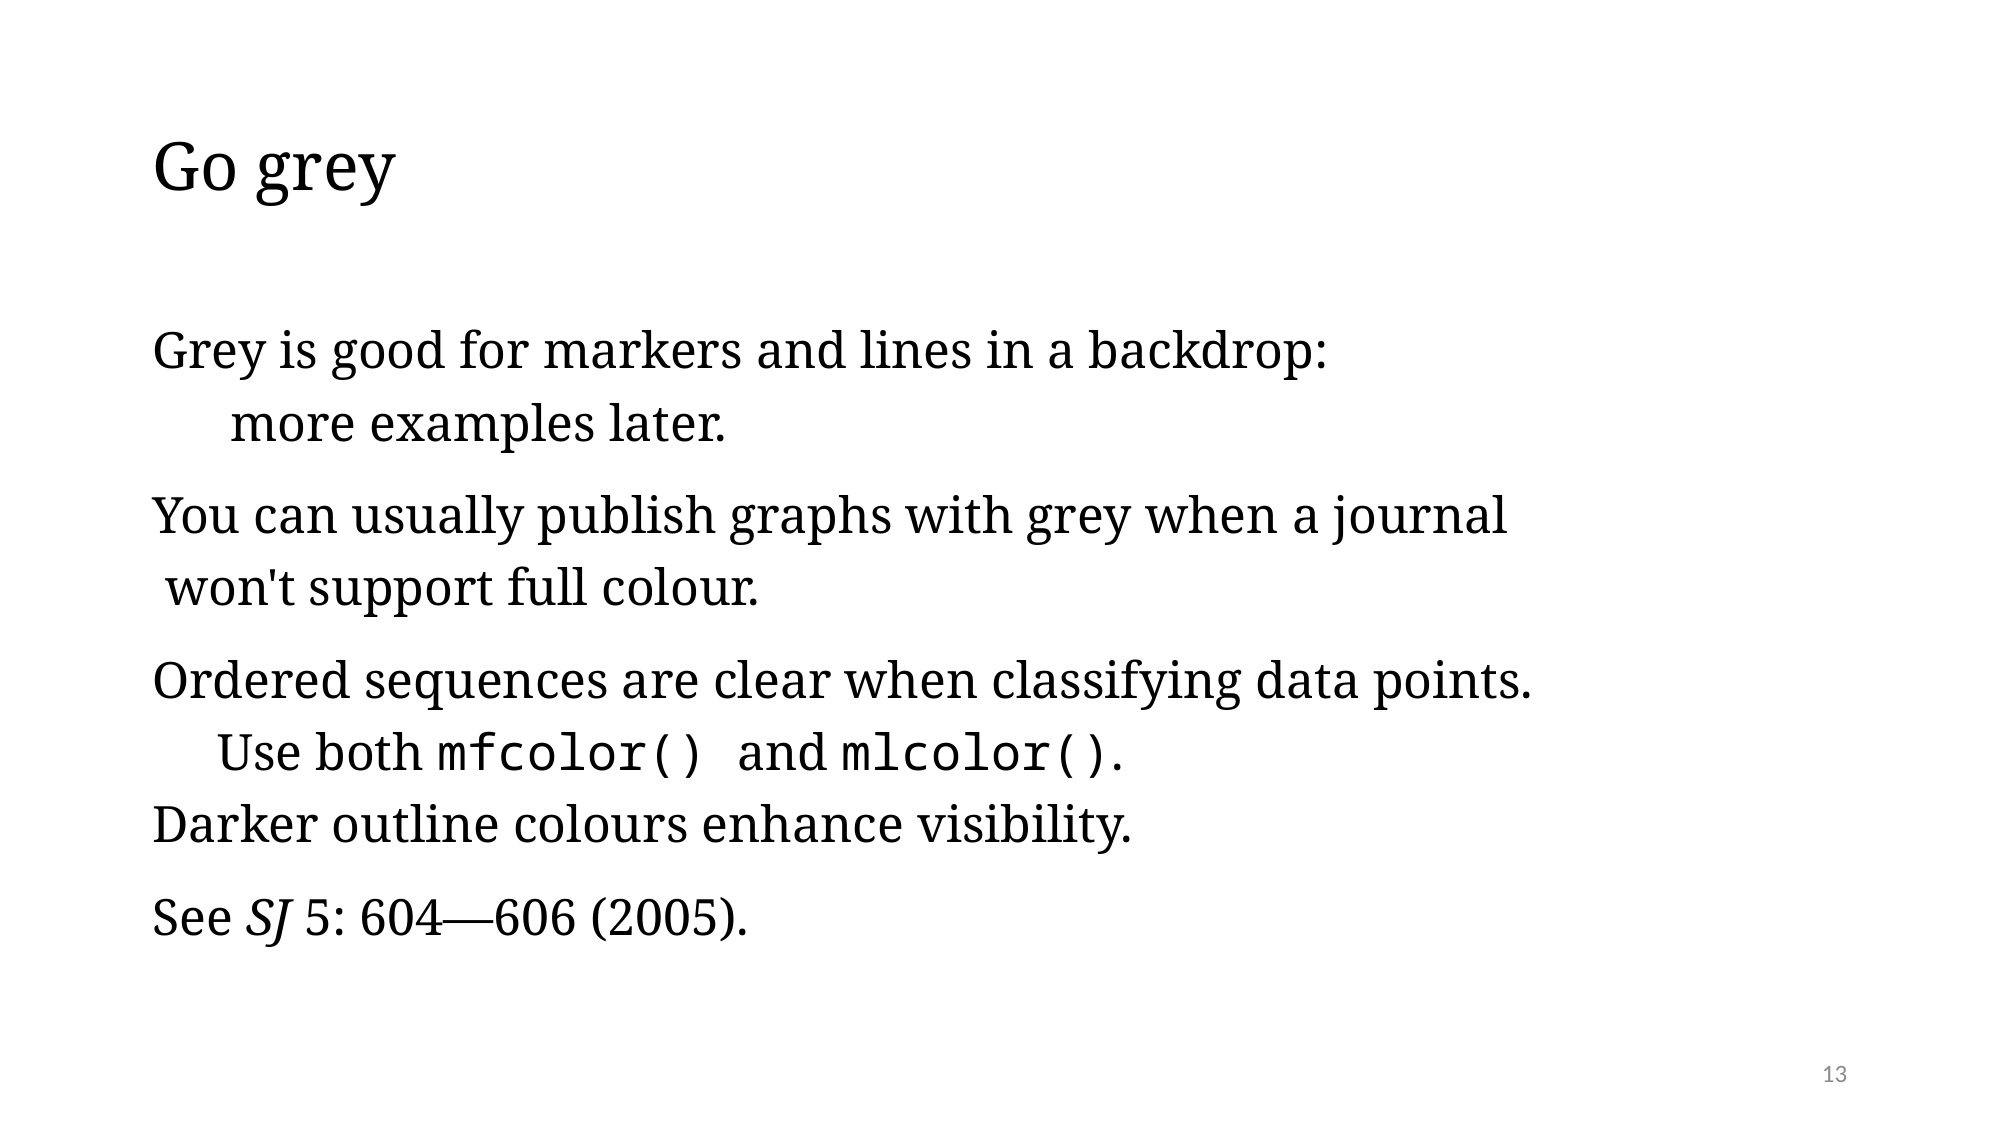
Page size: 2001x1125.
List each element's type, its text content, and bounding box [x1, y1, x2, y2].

slide_number 13 [1412, 1042, 1863, 1103]
title Go grey [137, 59, 1863, 278]
list Grey is good for markers and lines in a backdrop: more examples later. You can usually publish graphs with grey when a journal won't support full colour. Ordered sequences are clear when classifying data points. Use both mfcolor() and mlcolor(). Darker outline colours enhance visibility. See SJ 5: 604―606 (2005). [137, 299, 1863, 1014]
